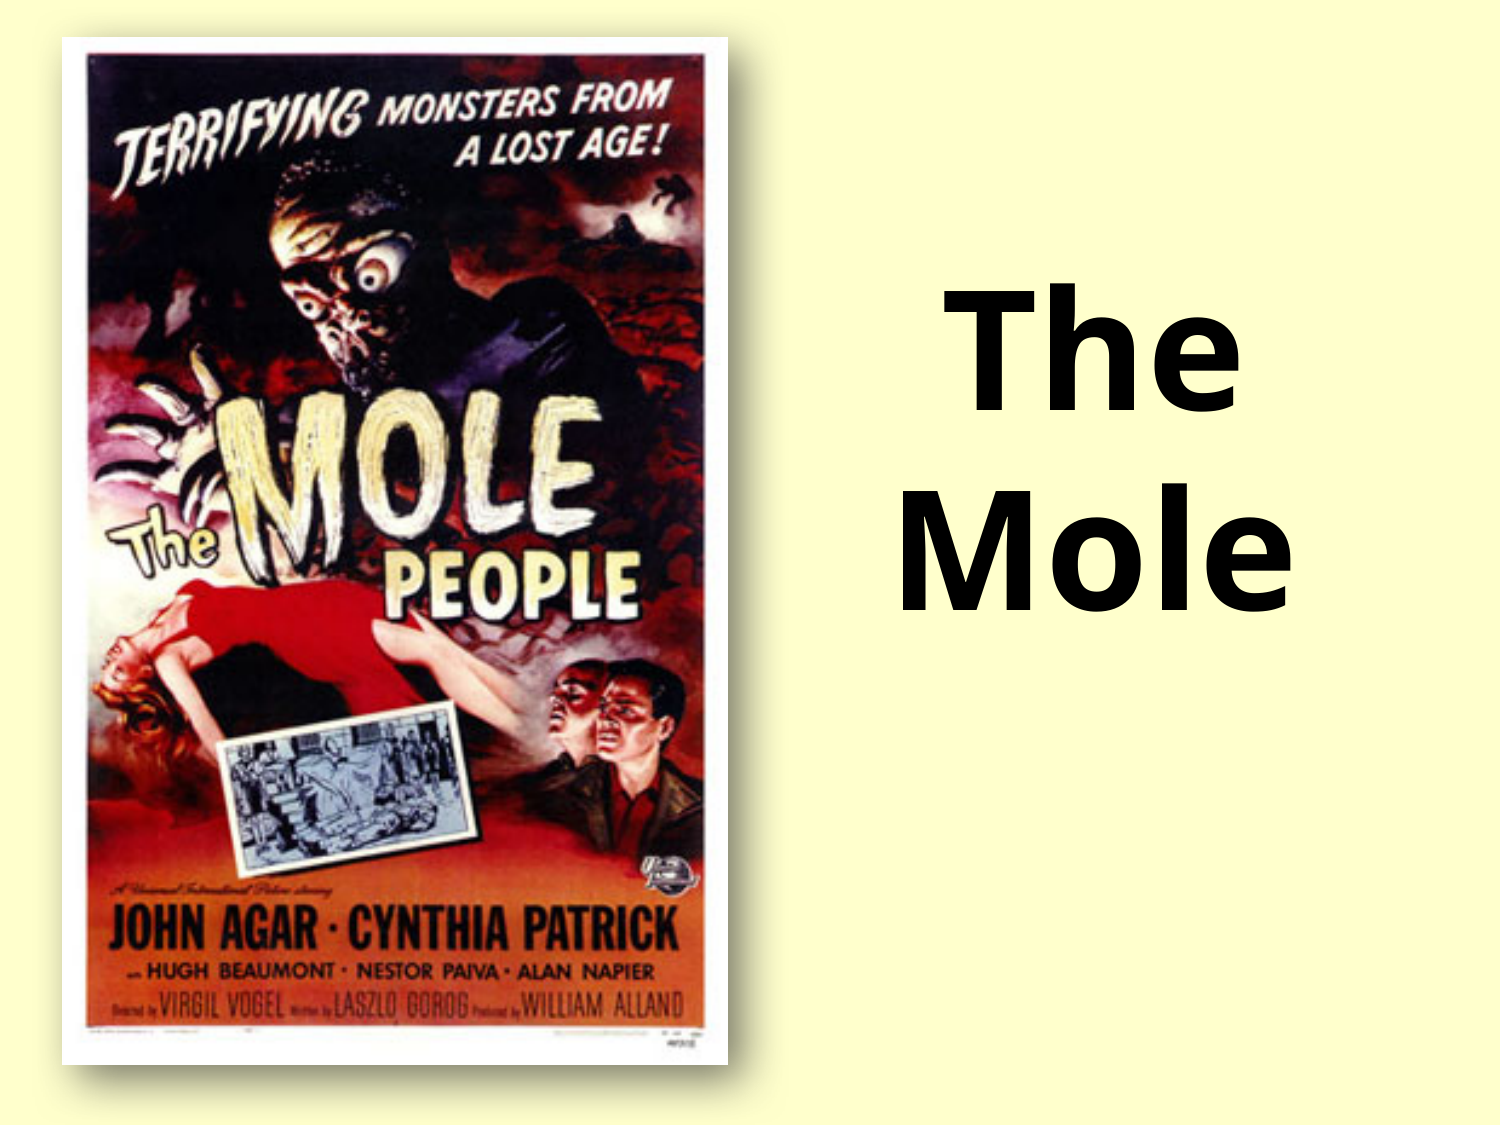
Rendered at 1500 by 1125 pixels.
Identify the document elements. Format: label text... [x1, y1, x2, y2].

picture [62, 37, 728, 1065]
title The Mole [777, 87, 1451, 801]
